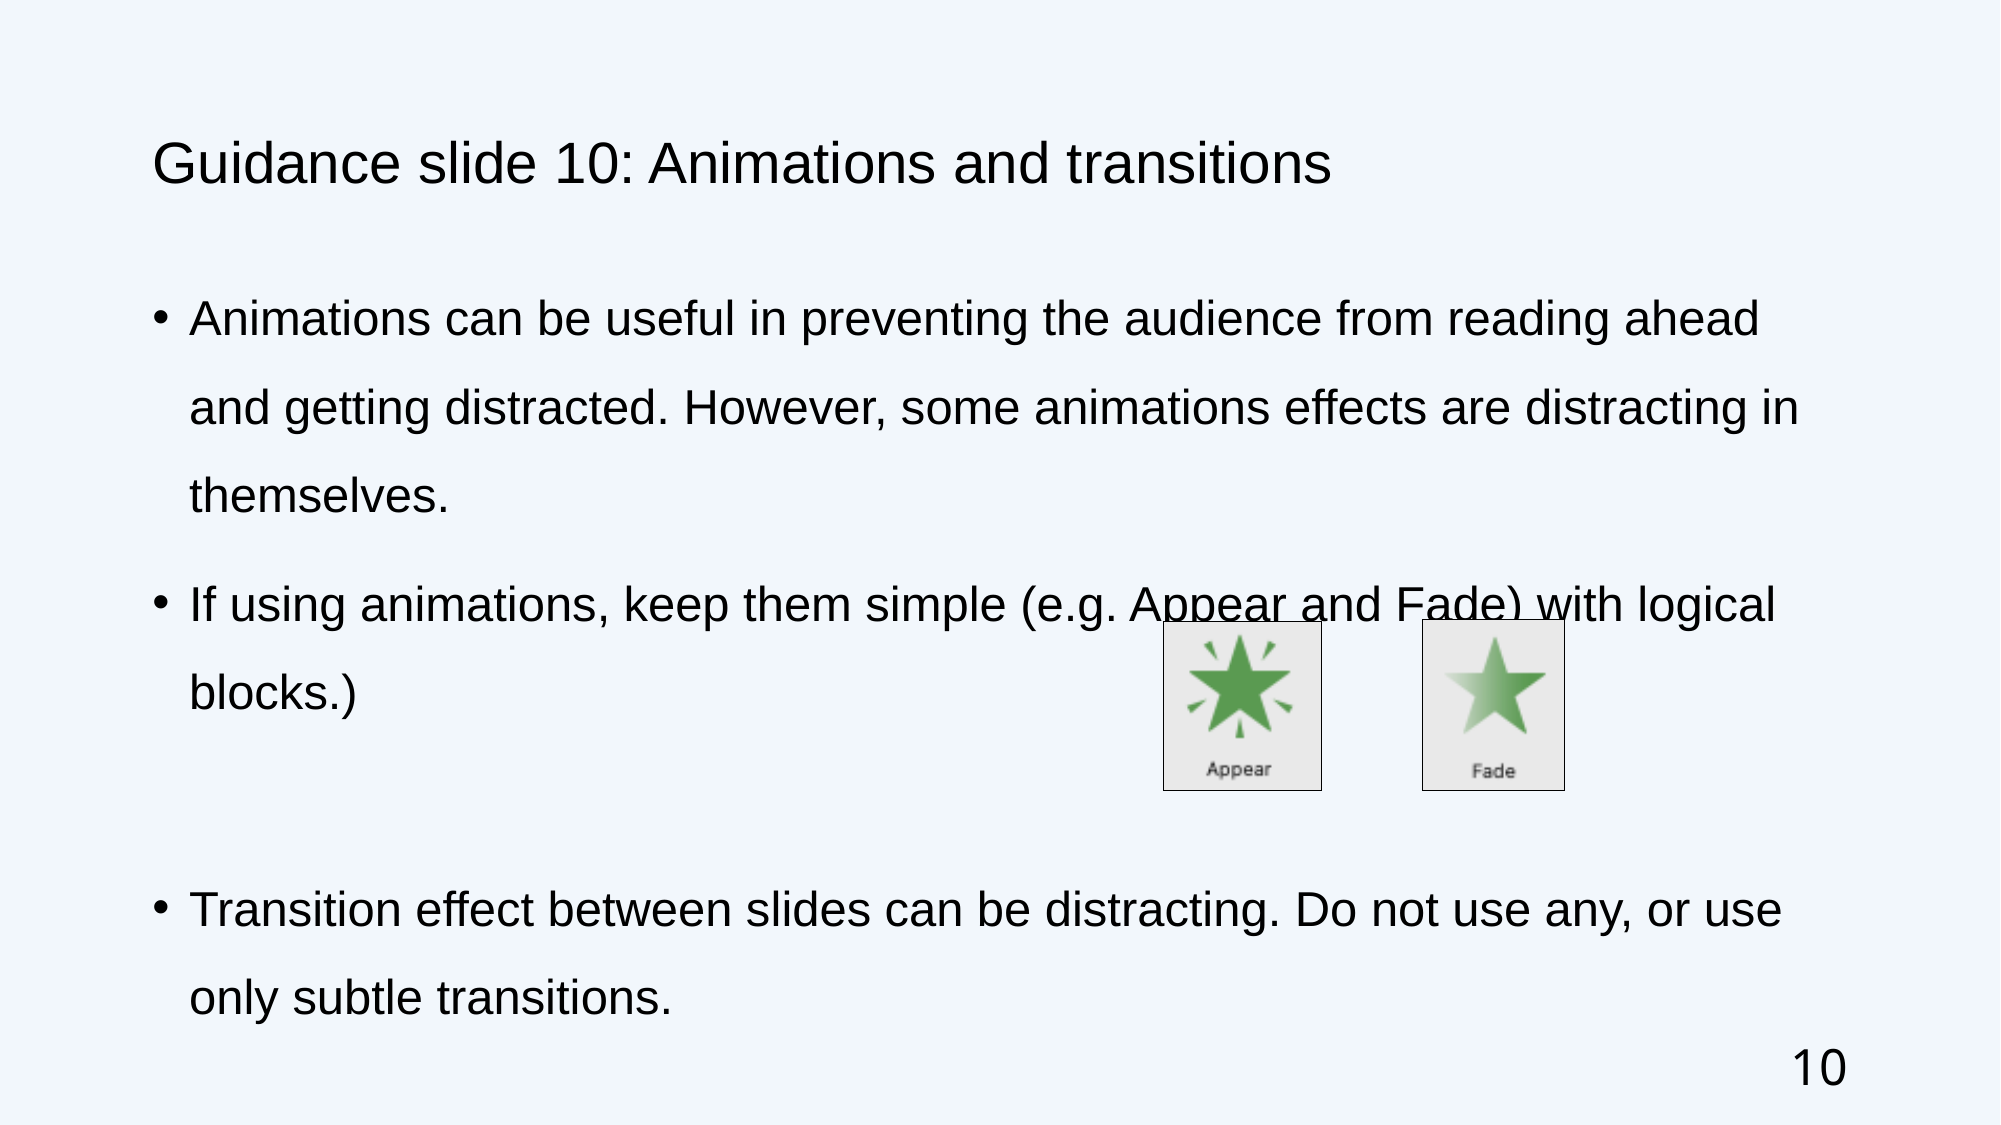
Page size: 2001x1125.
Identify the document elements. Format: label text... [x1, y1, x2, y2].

picture [1422, 619, 1566, 792]
slide_number 10 [1687, 1035, 1863, 1103]
picture [1162, 621, 1323, 792]
list Animations can be useful in preventing the audience from reading ahead and getting distracted. However, some animations effects are distracting in themselves. If using animations, keep them simple (e.g. Appear and Fade) with logical blocks.) Transition effect between slides can be distracting. Do not use any, or use only subtle transitions. [137, 249, 1863, 1036]
title Guidance slide 10: Animations and transitions [137, 55, 1863, 249]
